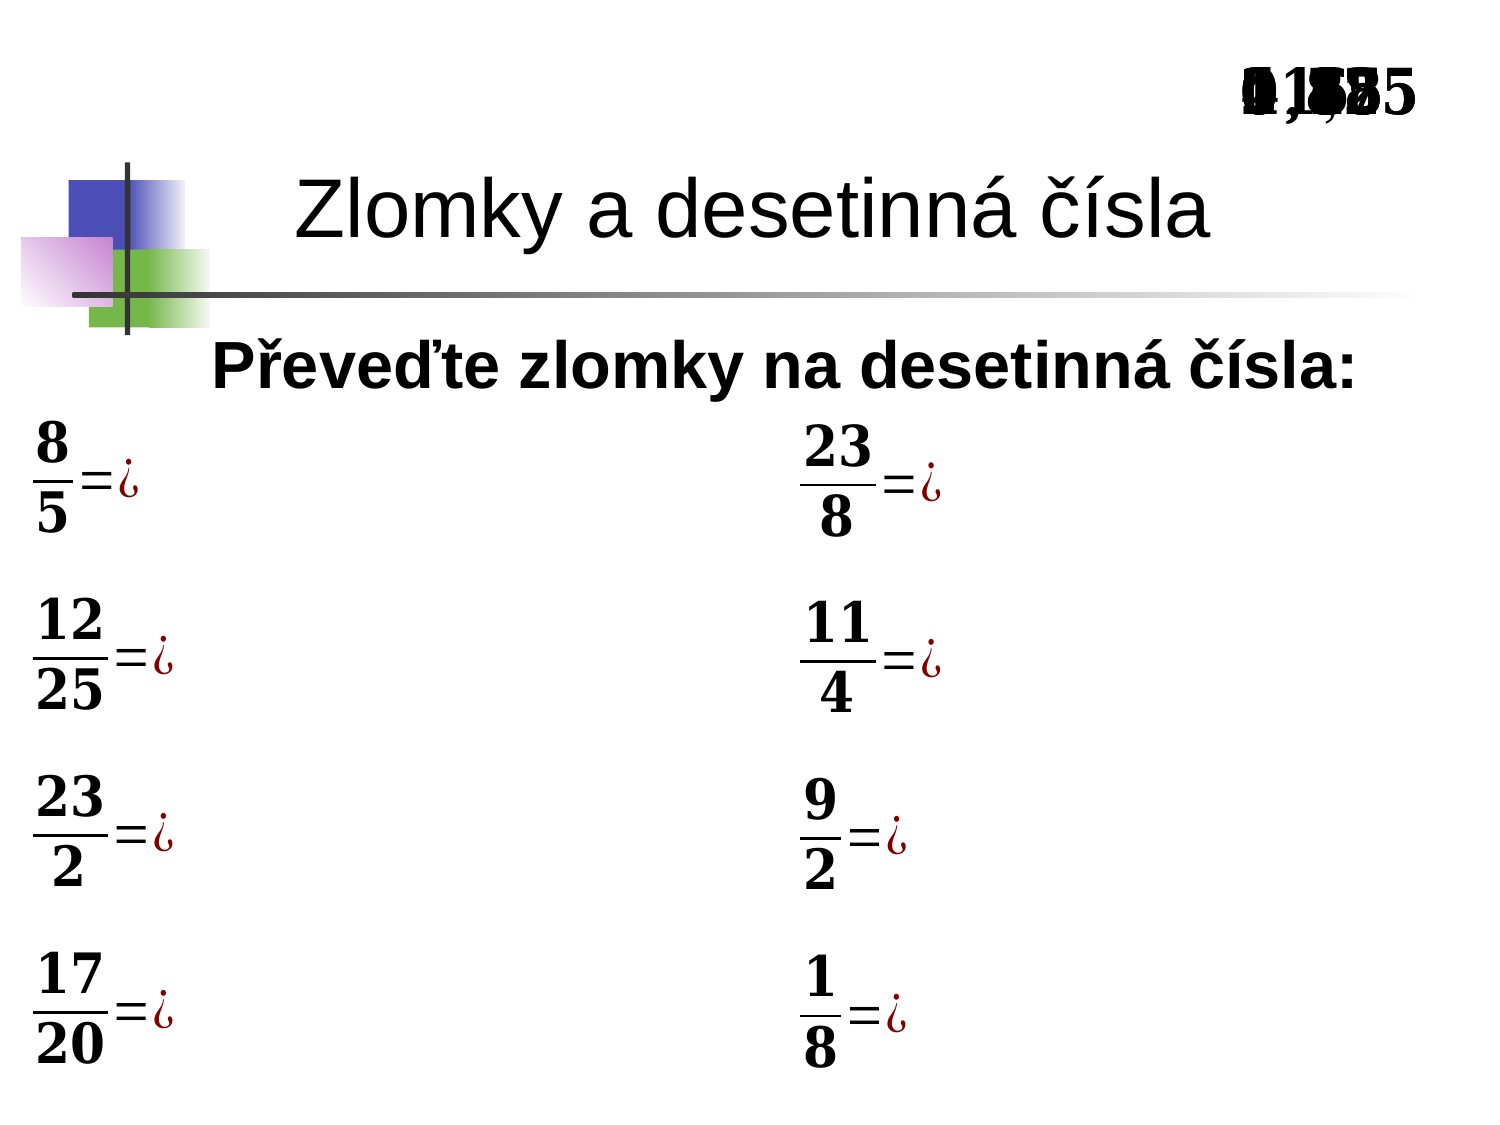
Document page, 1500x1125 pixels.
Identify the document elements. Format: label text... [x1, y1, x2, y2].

text_box Převeďte zlomky na desetinná čísla: [76, 314, 1495, 409]
text_box Zlomky a desetinná čísla [266, 146, 1241, 262]
